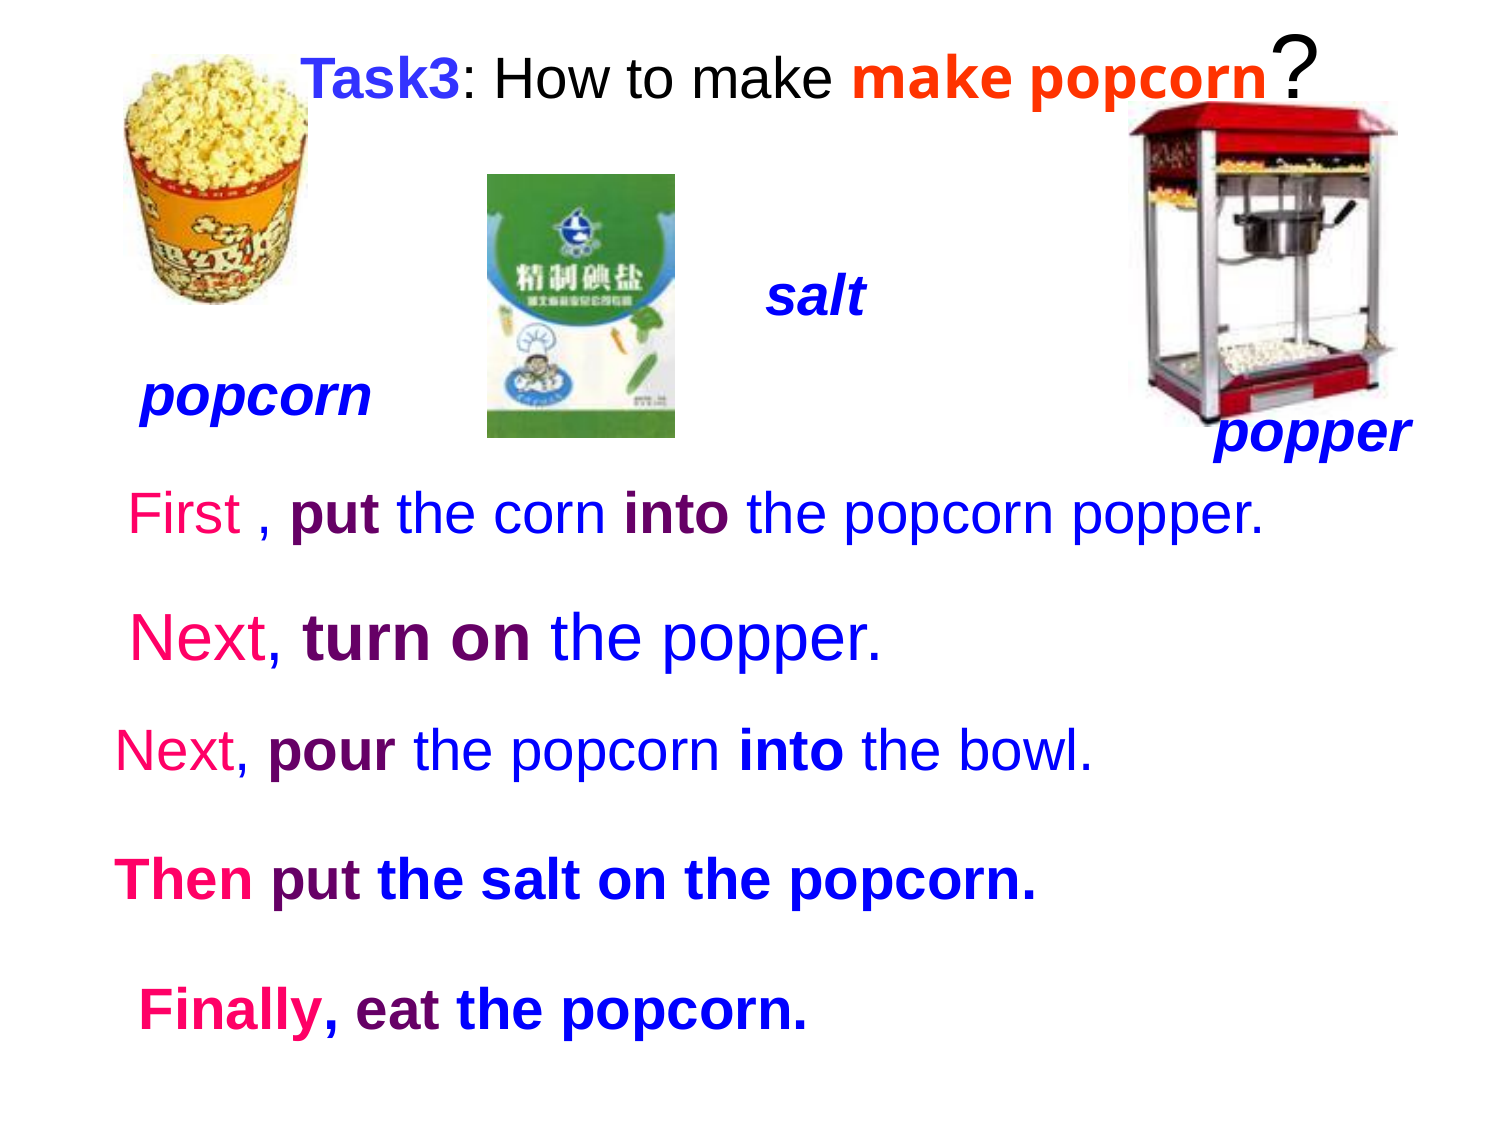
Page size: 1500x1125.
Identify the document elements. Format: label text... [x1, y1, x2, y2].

text_box Task3: How to make make popcorn? [285, 0, 1336, 125]
text_box Finally, eat the popcorn. [123, 964, 999, 1049]
picture [487, 174, 676, 438]
text_box popcorn [125, 350, 389, 435]
text_box Next, turn on the popper. [113, 586, 899, 681]
text_box First , put the corn into the popcorn popper. [112, 467, 1341, 652]
picture [1127, 101, 1398, 427]
text_box popper [1199, 385, 1427, 471]
text_box salt [750, 249, 881, 335]
text_box Then put the salt on the popcorn. [100, 834, 1282, 919]
picture [123, 54, 308, 305]
text_box Next, pour the popcorn into the bowl. [100, 704, 1199, 789]
